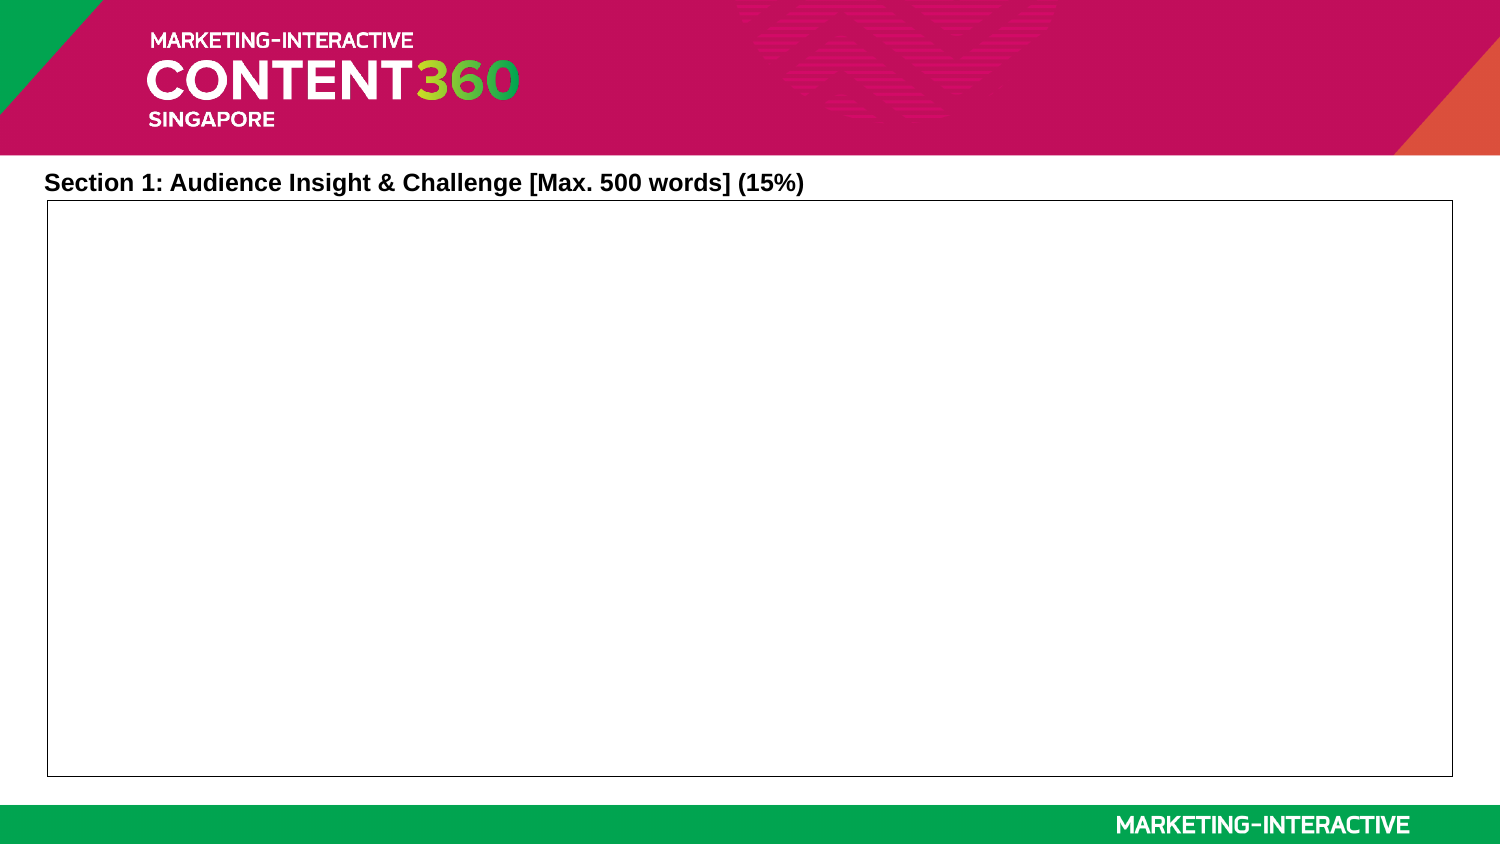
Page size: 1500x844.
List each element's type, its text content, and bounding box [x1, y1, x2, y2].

picture [0, 0, 1500, 844]
text_box Section 1: Audience Insight & Challenge [Max. 500 words] (15%) [29, 150, 875, 213]
text_box [47, 200, 1453, 777]
